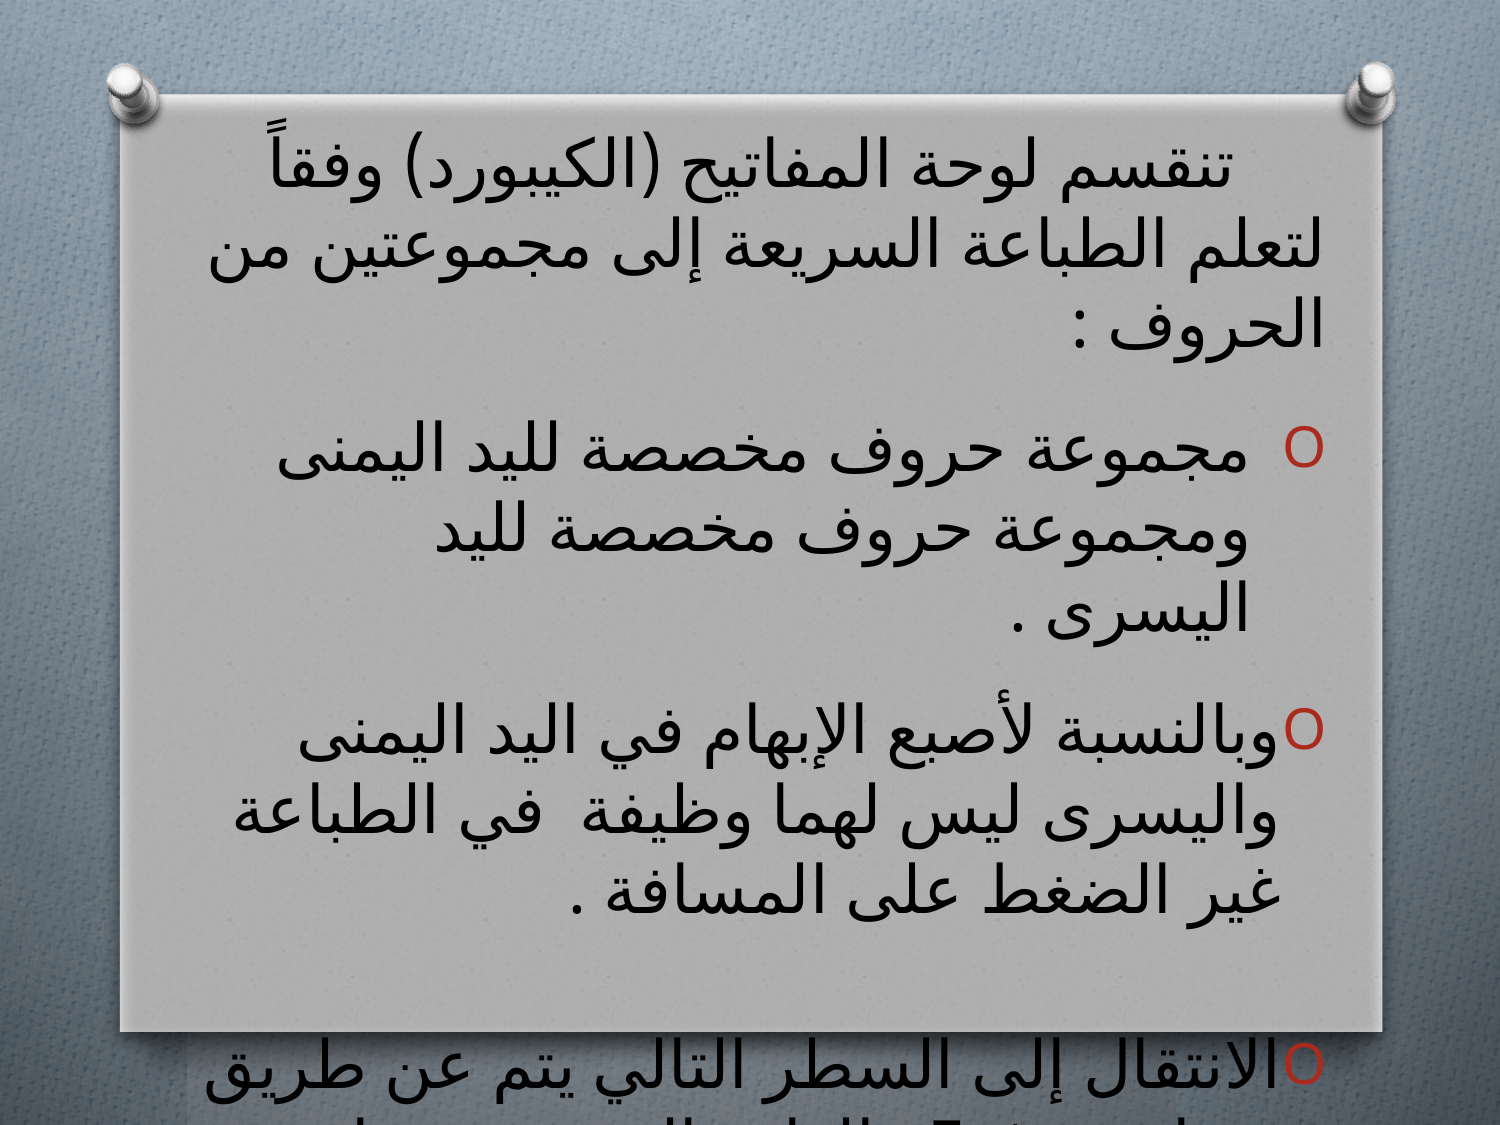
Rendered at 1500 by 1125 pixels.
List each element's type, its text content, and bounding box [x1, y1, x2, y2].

picture [1317, 35, 1439, 156]
picture [75, 29, 198, 153]
list تنقسم لوحة المفاتيح (الكيبورد) وفقاً لتعلم الطباعة السريعة إلى مجموعتين من الحروف : مجموعة حروف مخصصة لليد اليمنى ومجموعة حروف مخصصة لليد اليسرى . وبالنسبة لأصبع الإبهام في اليد اليمنى واليسرى ليس لهما وظيفة في الطباعة غير الضغط على المسافة . الانتقال إلى السطر التالي يتم عن طريق مفتاح Enter الواقع إلى يمين مفاتيح صف الارتكاز . [159, 113, 1343, 1000]
